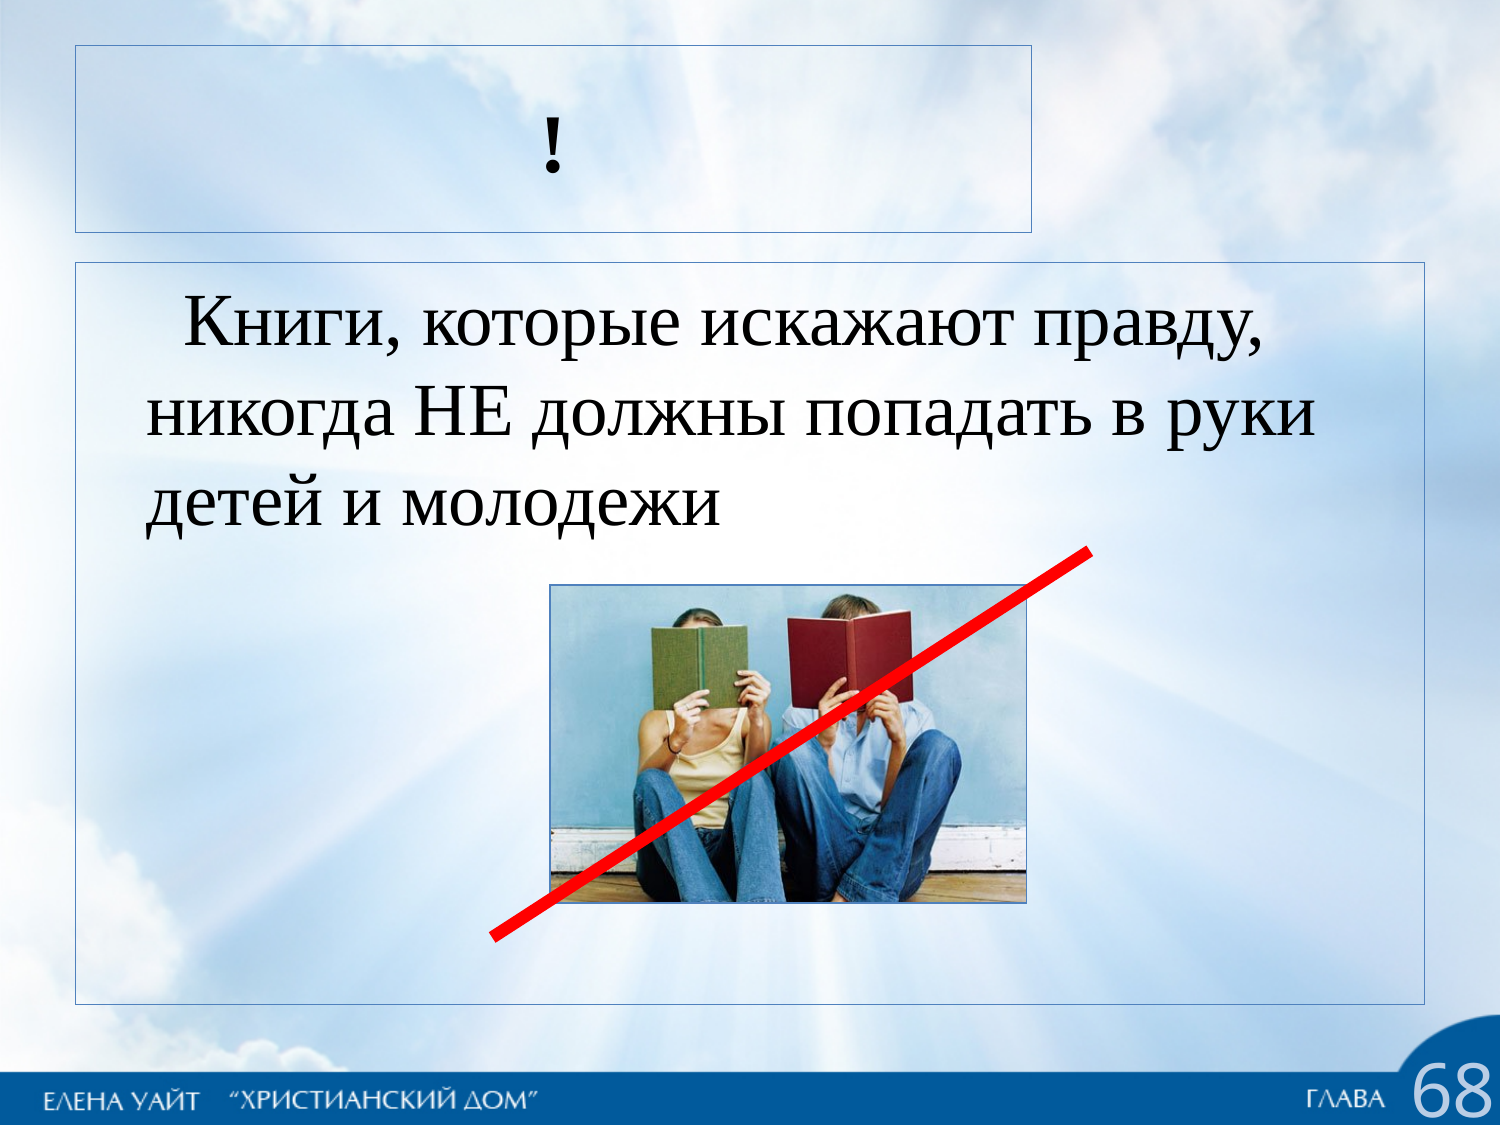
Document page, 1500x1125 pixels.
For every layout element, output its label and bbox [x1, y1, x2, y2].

text_box [491, 550, 1090, 938]
picture [0, 0, 1500, 1125]
